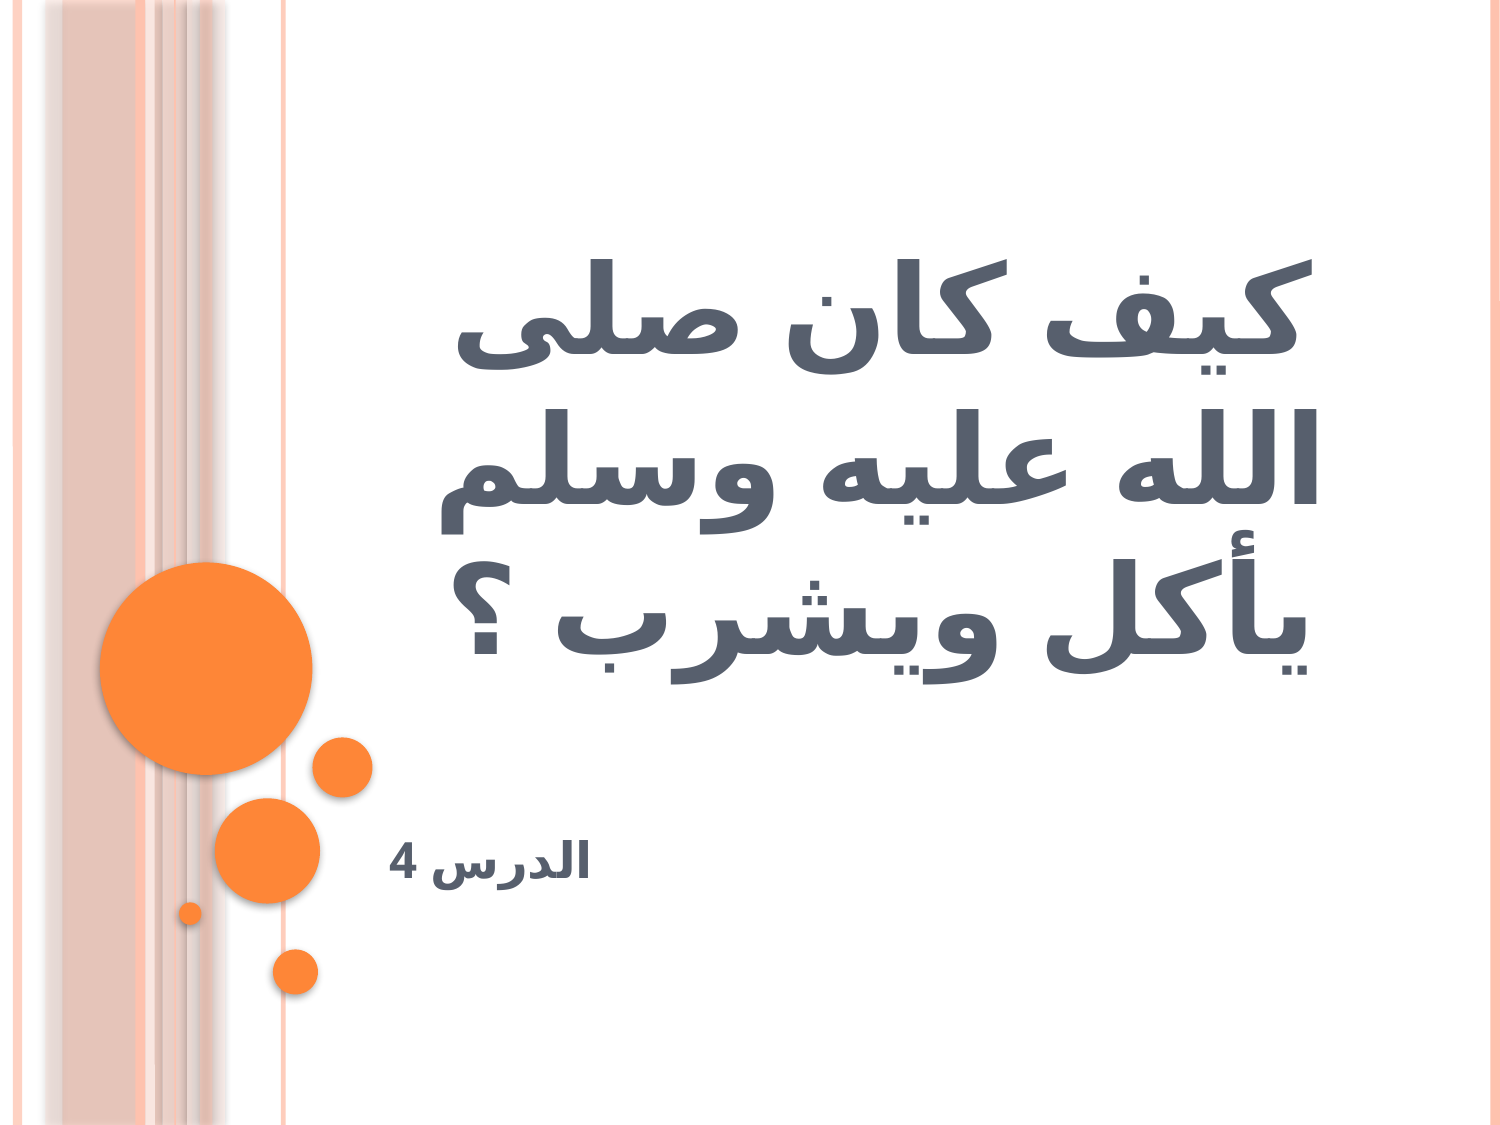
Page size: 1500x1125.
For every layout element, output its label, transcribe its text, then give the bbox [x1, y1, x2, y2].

subtitle الدرس 4 [375, 820, 1388, 1046]
title كيف كان صلى الله عليه وسلم يأكل ويشرب ؟ [375, 287, 1388, 688]
